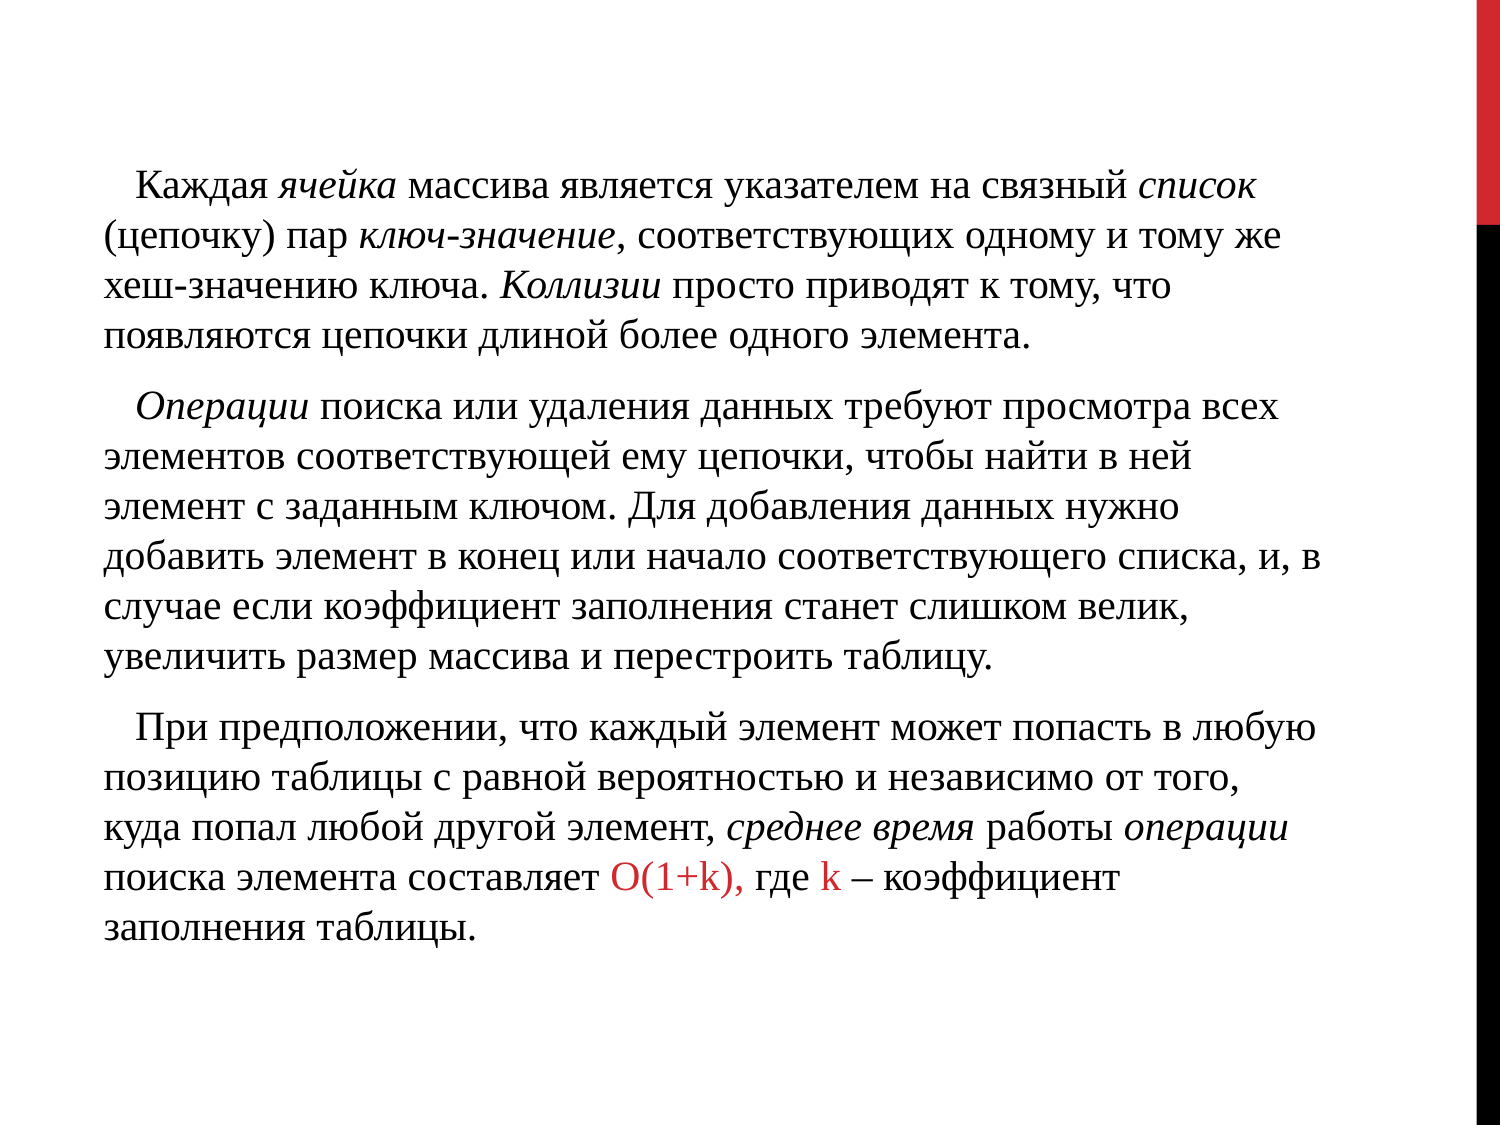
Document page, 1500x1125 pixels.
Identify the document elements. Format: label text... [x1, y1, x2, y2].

list Каждая ячейка массива является указателем на связный список (цепочку) пар ключ-значение, соответствующих одному и тому же хеш-значению ключа. Коллизии просто приводят к тому, что появляются цепочки длиной более одного элемента. Операции поиска или удаления данных требуют просмотра всех элементов соответствующей ему цепочки, чтобы найти в ней элемент с заданным ключом. Для добавления данных нужно добавить элемент в конец или начало соответствующего списка, и, в случае если коэффициент заполнения станет слишком велик, увеличить размер массива и перестроить таблицу. При предположении, что каждый элемент может попасть в любую позицию таблицы с равной вероятностью и независимо от того, куда попал любой другой элемент, среднее время работы операции поиска элемента составляет O(1+k), где k – коэффициент заполнения таблицы. [88, 149, 1339, 867]
